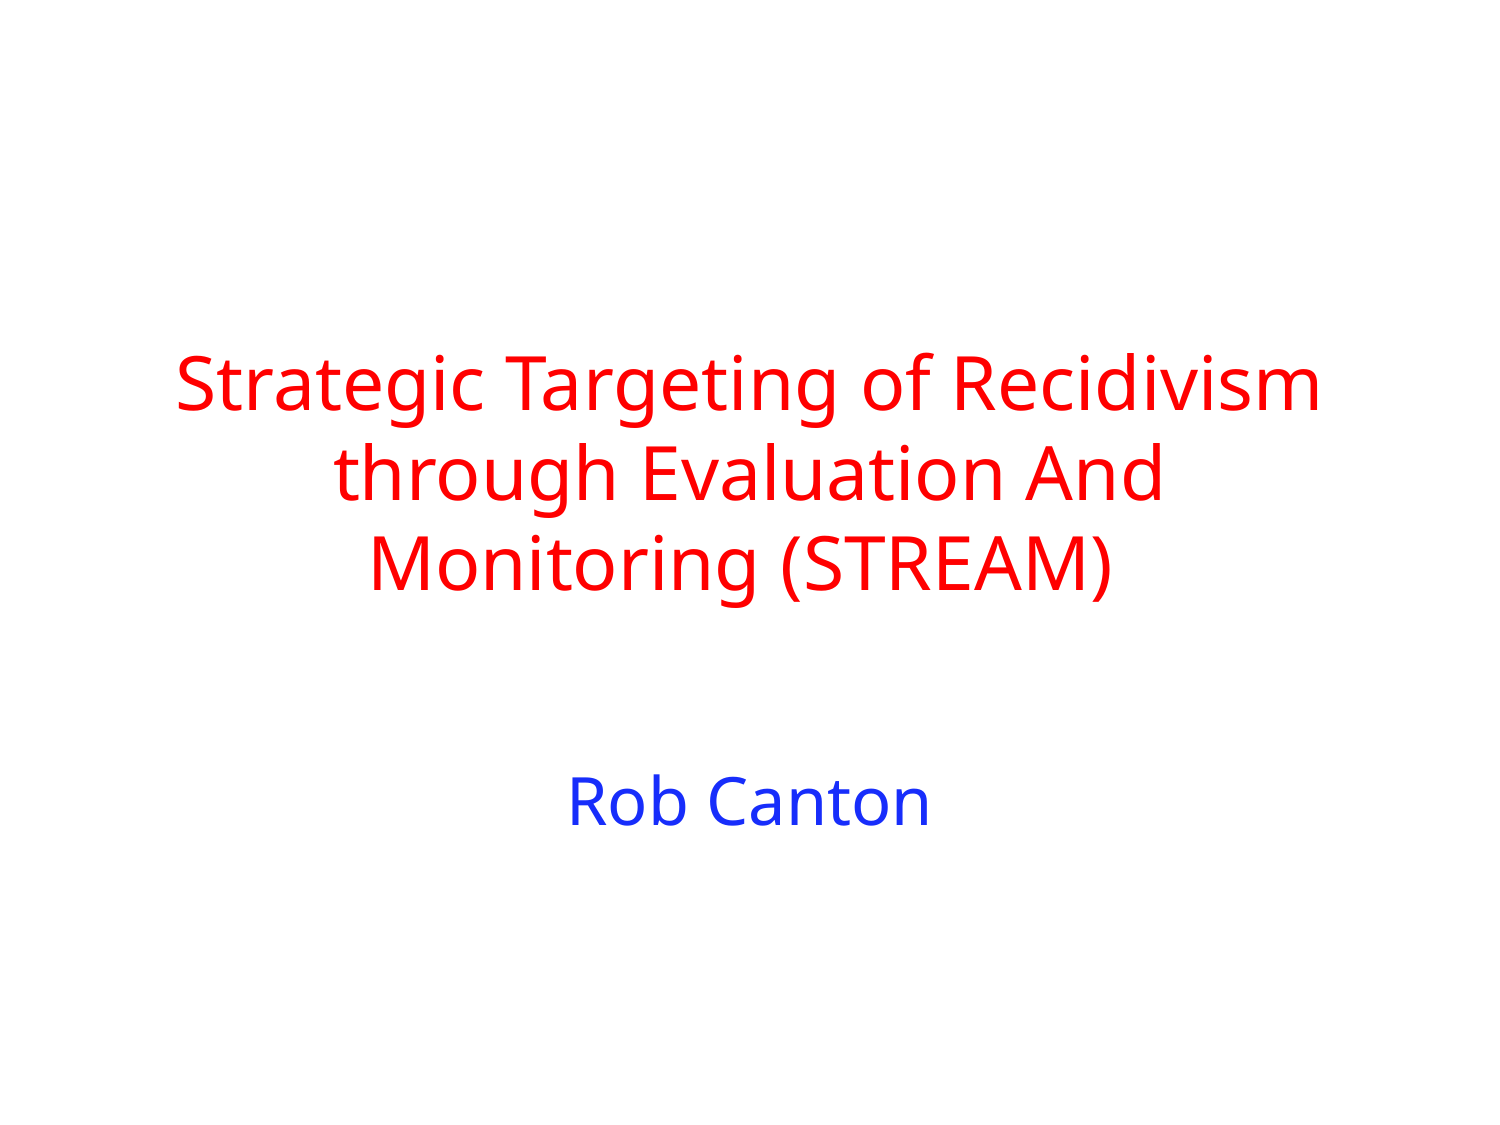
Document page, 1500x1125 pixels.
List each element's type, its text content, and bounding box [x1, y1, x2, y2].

title Strategic Targeting of Recidivism through Evaluation And Monitoring (STREAM) [112, 349, 1388, 591]
subtitle Rob Canton [225, 751, 1275, 925]
